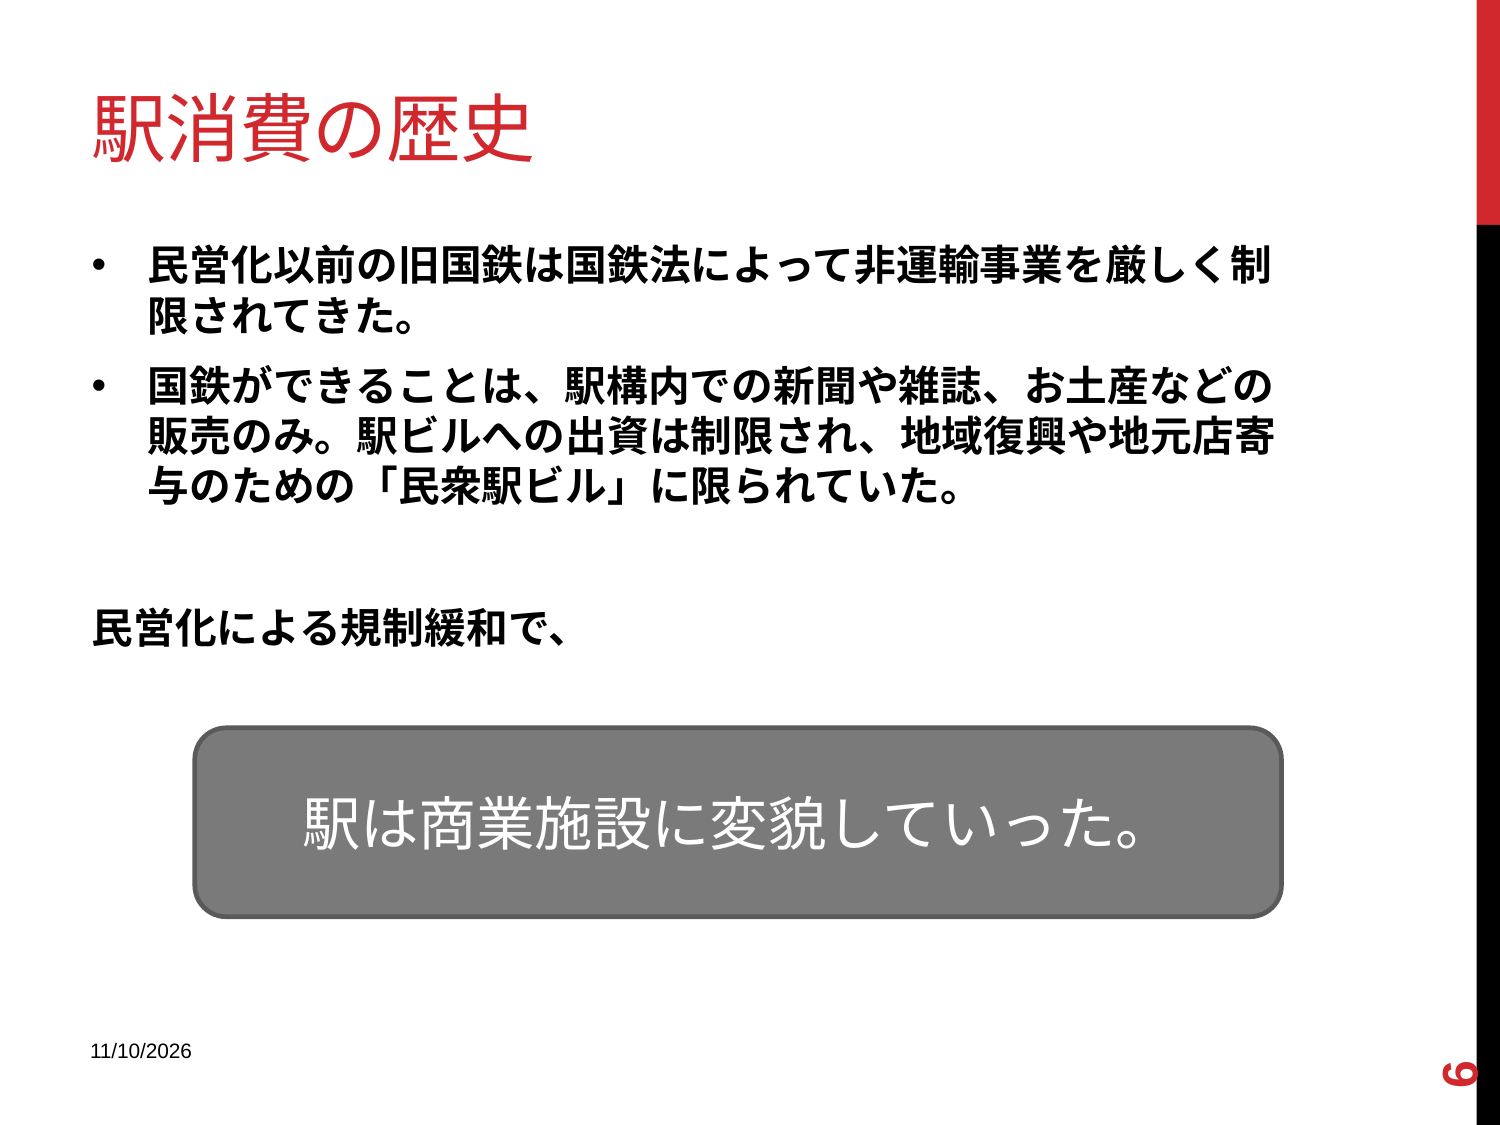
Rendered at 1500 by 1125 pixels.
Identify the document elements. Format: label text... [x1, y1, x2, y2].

list 民営化以前の旧国鉄は国鉄法によって非運輸事業を厳しく制限されてきた。 国鉄ができることは、駅構内での新聞や雑誌、お土産などの販売のみ。駅ビルへの出資は制限され、地域復興や地元店寄与のための「民衆駅ビル」に限られていた。 民営化による規制緩和で、 [76, 231, 1327, 950]
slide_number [75, 1012, 638, 1063]
title 駅消費の歴史 [76, 66, 1027, 180]
text_box 駅は商業施設に変貌していった。 [192, 725, 1284, 920]
slide_number 6 [1427, 887, 1488, 1104]
